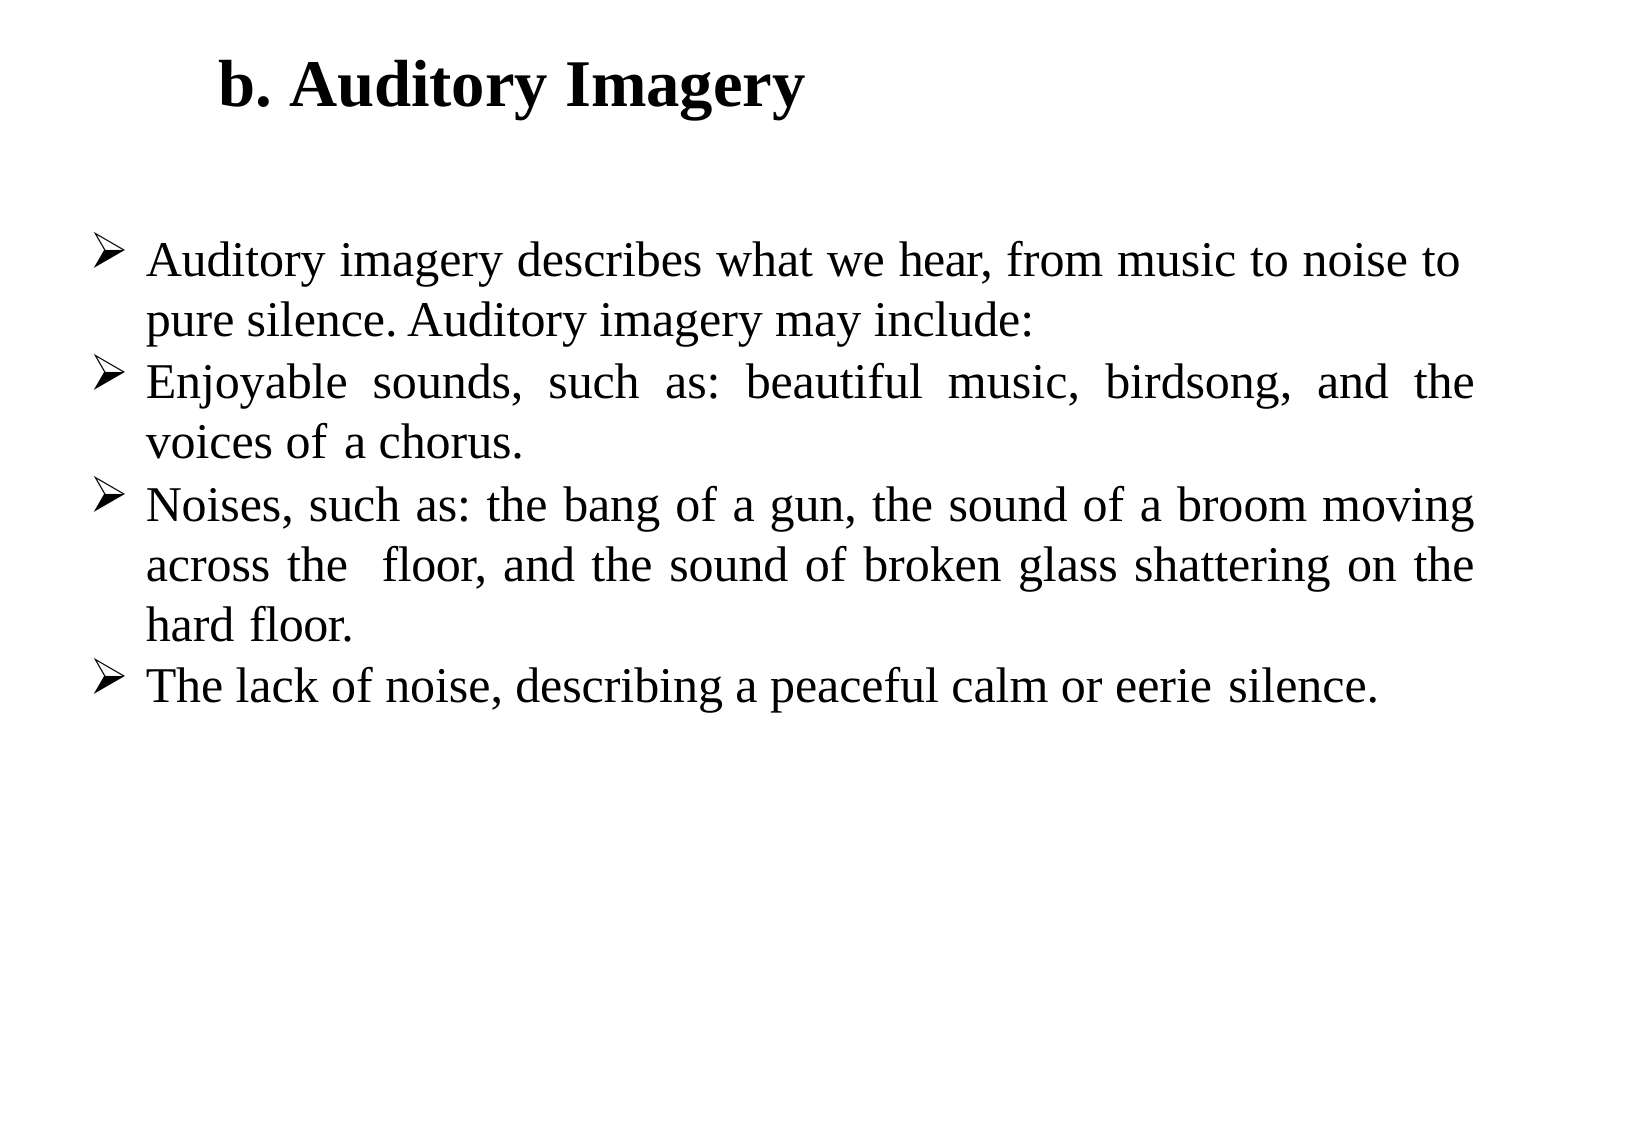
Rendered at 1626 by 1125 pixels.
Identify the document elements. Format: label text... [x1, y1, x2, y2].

text_box Auditory imagery describes what we hear, from music to noise to pure silence. Auditory imagery may include: Enjoyable sounds, such as: beautiful music, birdsong, and the voices of a chorus. Noises, such as: the bang of a gun, the sound of a broom moving across the floor, and the sound of broken glass shattering on the hard floor. The lack of noise, describing a peaceful calm or eerie silence. [87, 224, 1564, 713]
title b. Auditory Imagery [112, 0, 911, 174]
